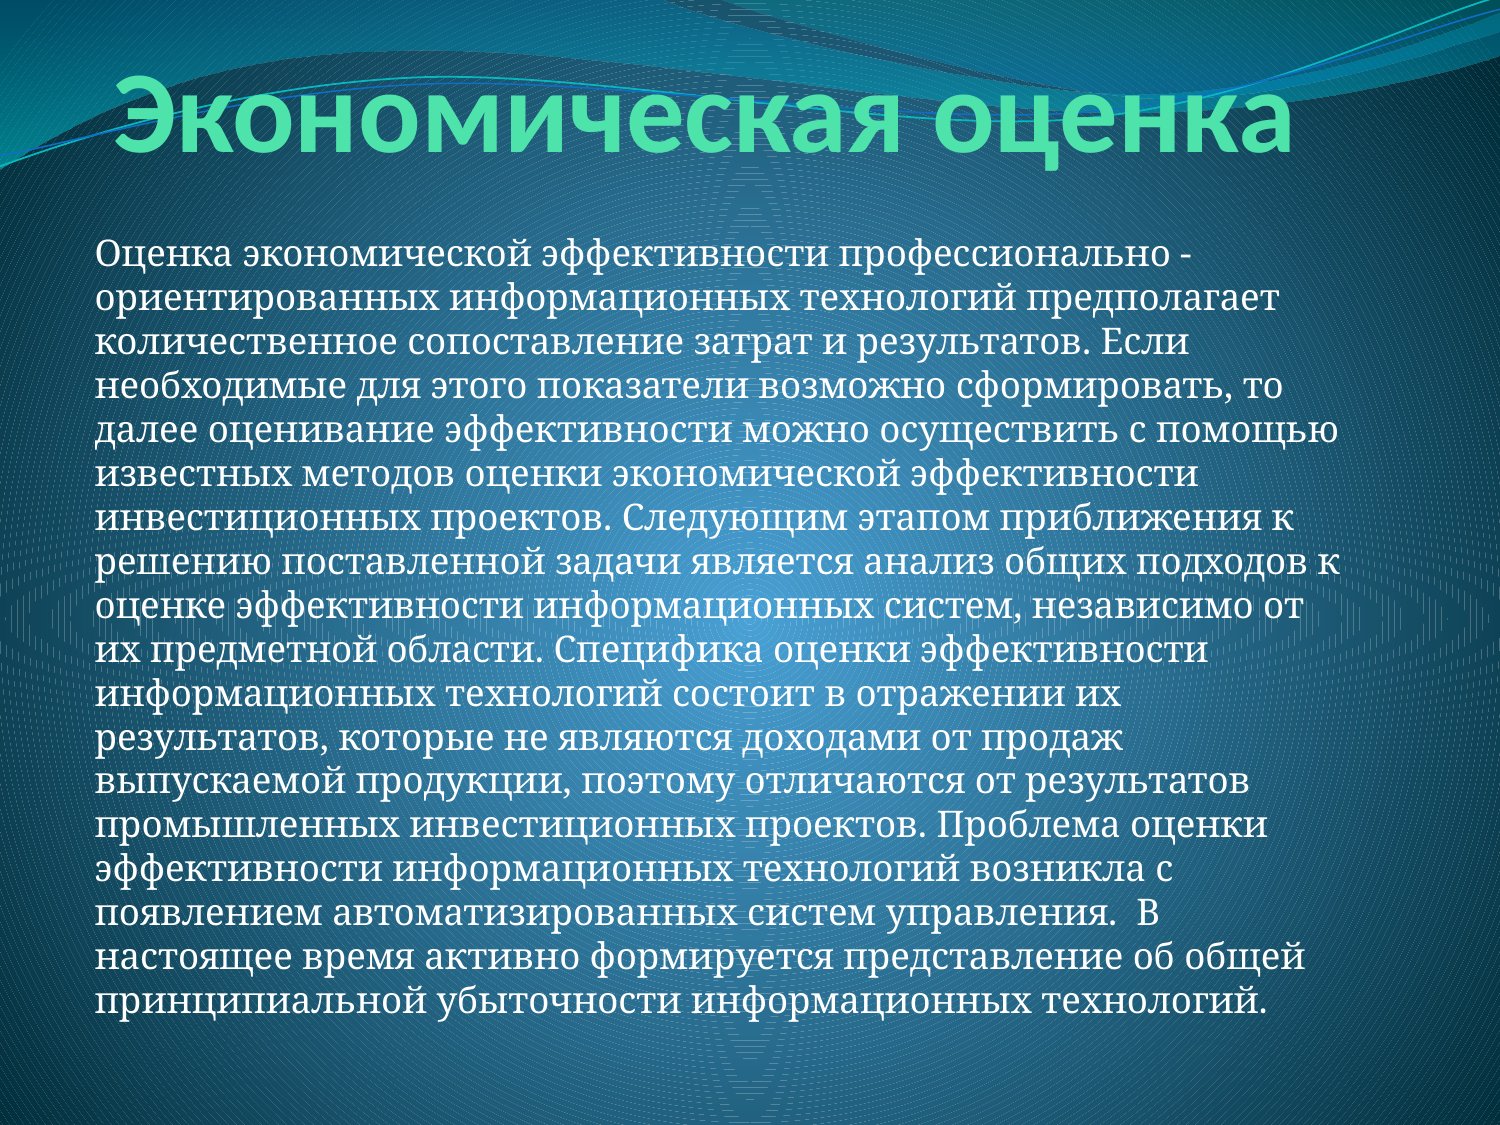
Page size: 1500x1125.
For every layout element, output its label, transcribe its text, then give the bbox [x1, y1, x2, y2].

list Оценка экономической эффективности профессионально - ориентированных информационных технологий предполагает количественное сопоставление затрат и результатов. Если необходимые для этого показатели возможно сформировать, то далее оценивание эффективности можно осуществить с помощью известных методов оценки экономической эффективности инвестиционных проектов. Следующим этапом приближения к решению поставленной задачи является анализ общих подходов к оценке эффективности информационных систем, независимо от их предметной области. Специфика оценки эффективности информационных технологий состоит в отражении их результатов, которые не являются доходами от продаж выпускаемой продукции, поэтому отличаются от результатов промышленных инвестиционных проектов. Проблема оценки эффективности информационных технологий возникла с появлением автоматизированных систем управления. В настоящее время активно формируется представление об общей принципиальной убыточности информационных технологий. [86, 222, 1362, 1043]
title Экономическая оценка [86, 35, 1362, 176]
